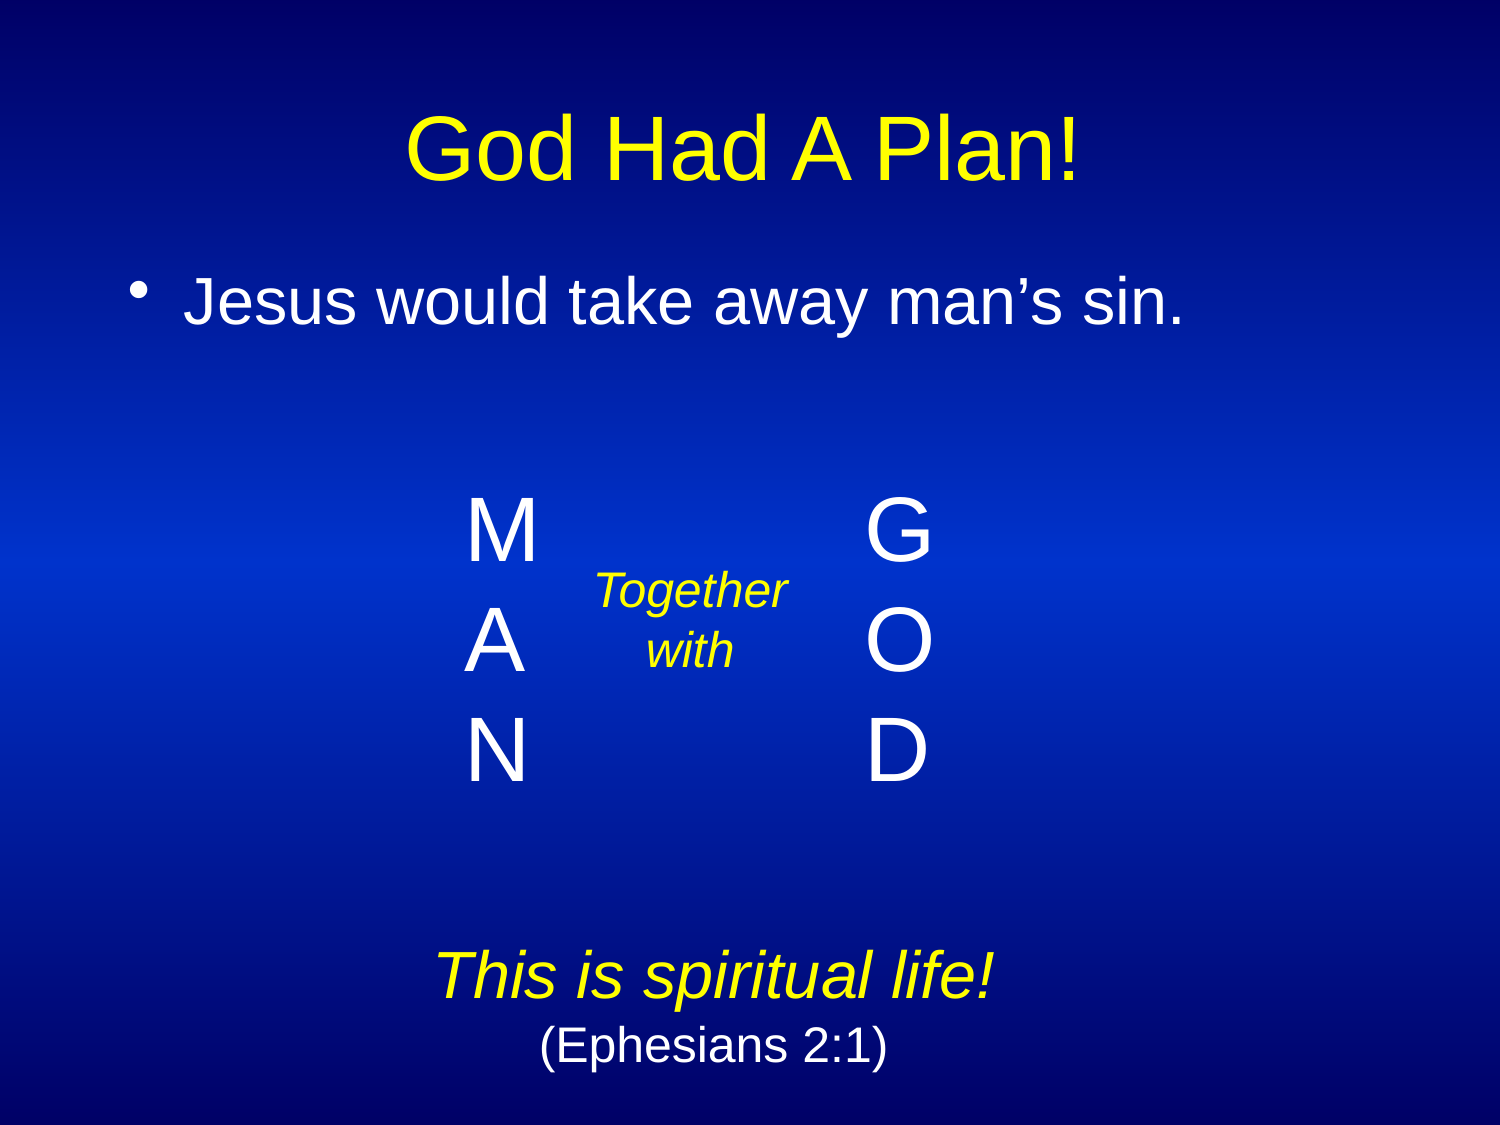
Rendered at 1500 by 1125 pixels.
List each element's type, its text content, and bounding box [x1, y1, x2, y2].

list Jesus would take away man’s sin. [112, 249, 1450, 338]
text_box G O D [849, 462, 972, 808]
title God Had A Plan! [50, 50, 1438, 238]
text_box M A N [450, 462, 572, 808]
text_box Together with [577, 549, 803, 685]
text_box This is spiritual life! (Ephesians 2:1) [275, 924, 1153, 1080]
